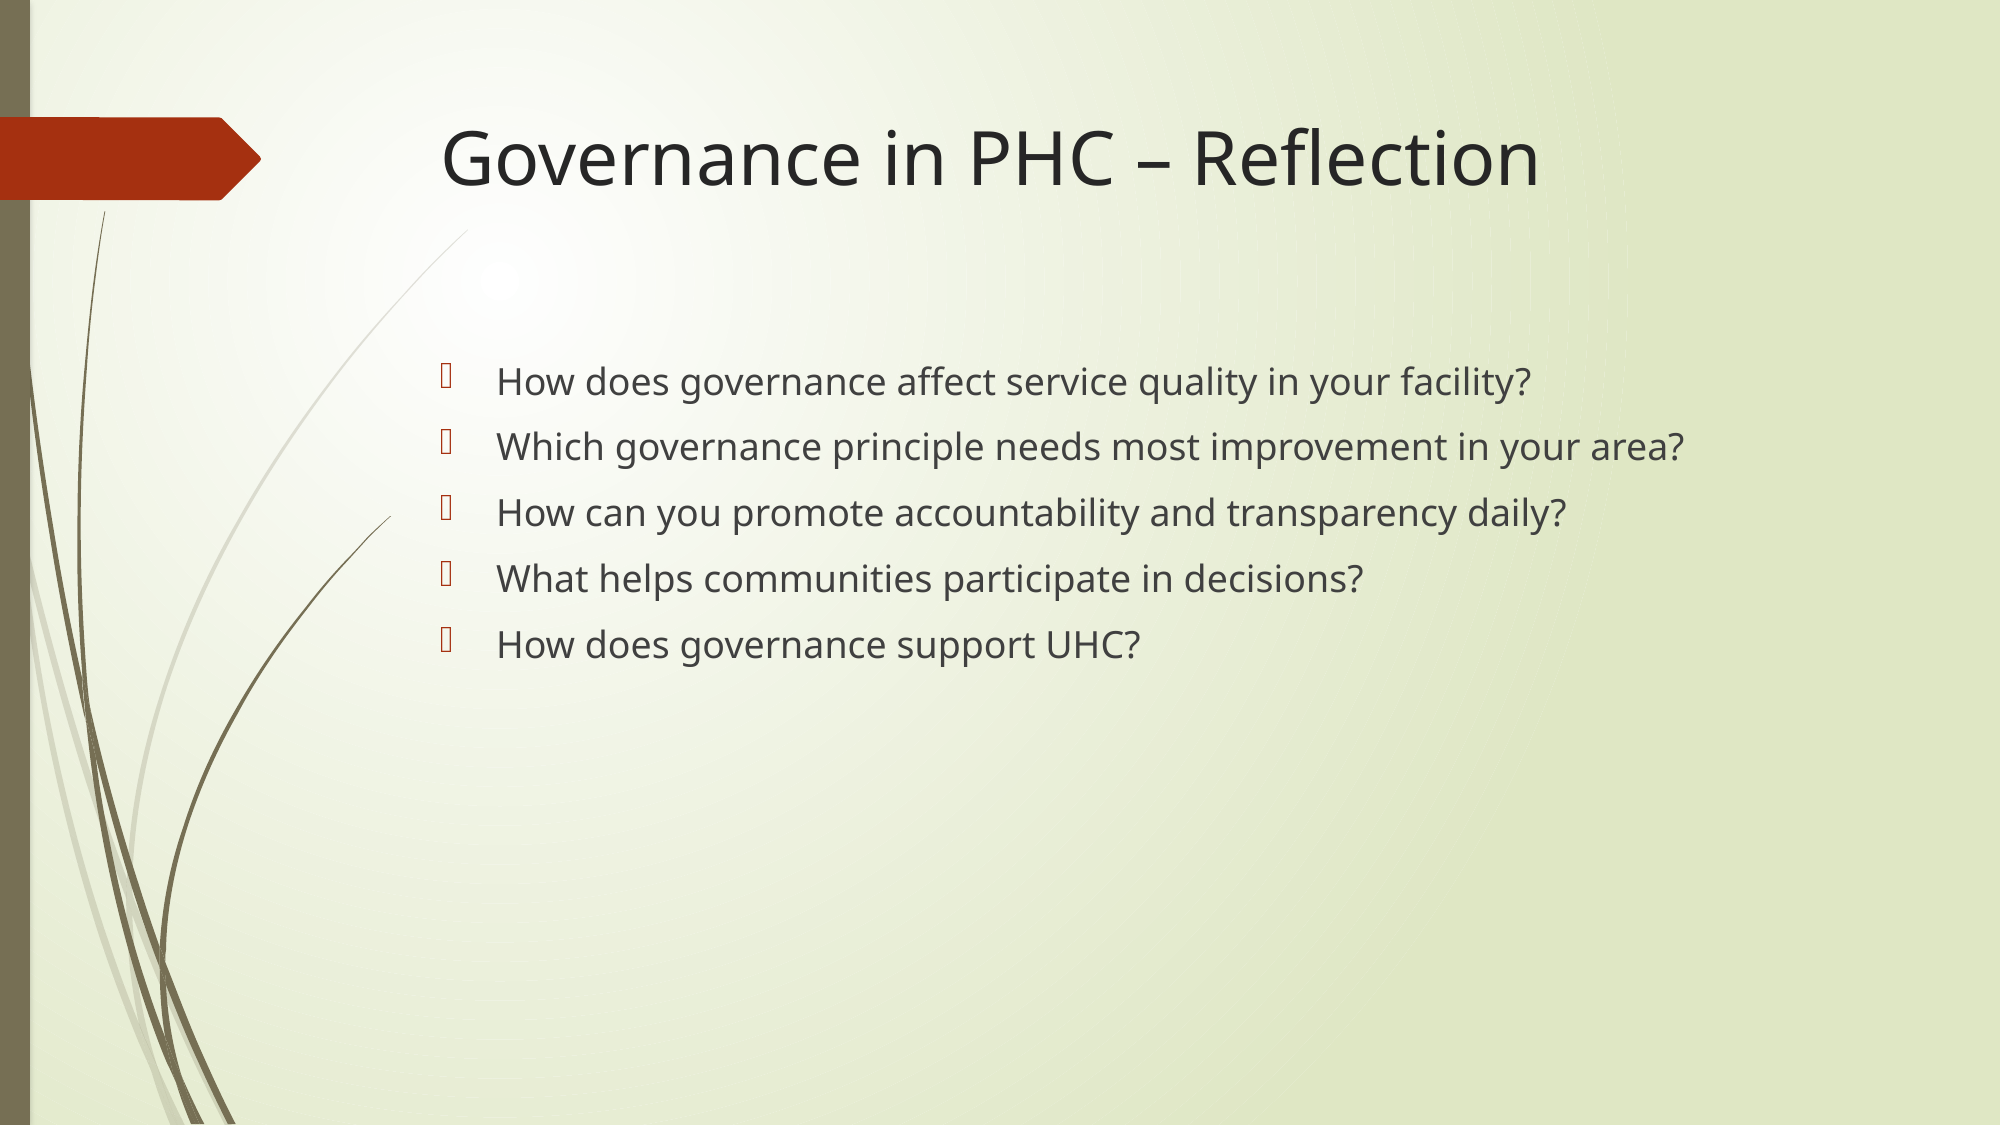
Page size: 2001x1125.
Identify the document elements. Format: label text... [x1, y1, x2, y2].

list How does governance affect service quality in your facility? Which governance principle needs most improvement in your area? How can you promote accountability and transparency daily? What helps communities participate in decisions? How does governance support UHC? [424, 350, 1888, 970]
title Governance in PHC – Reflection [425, 102, 1888, 313]
